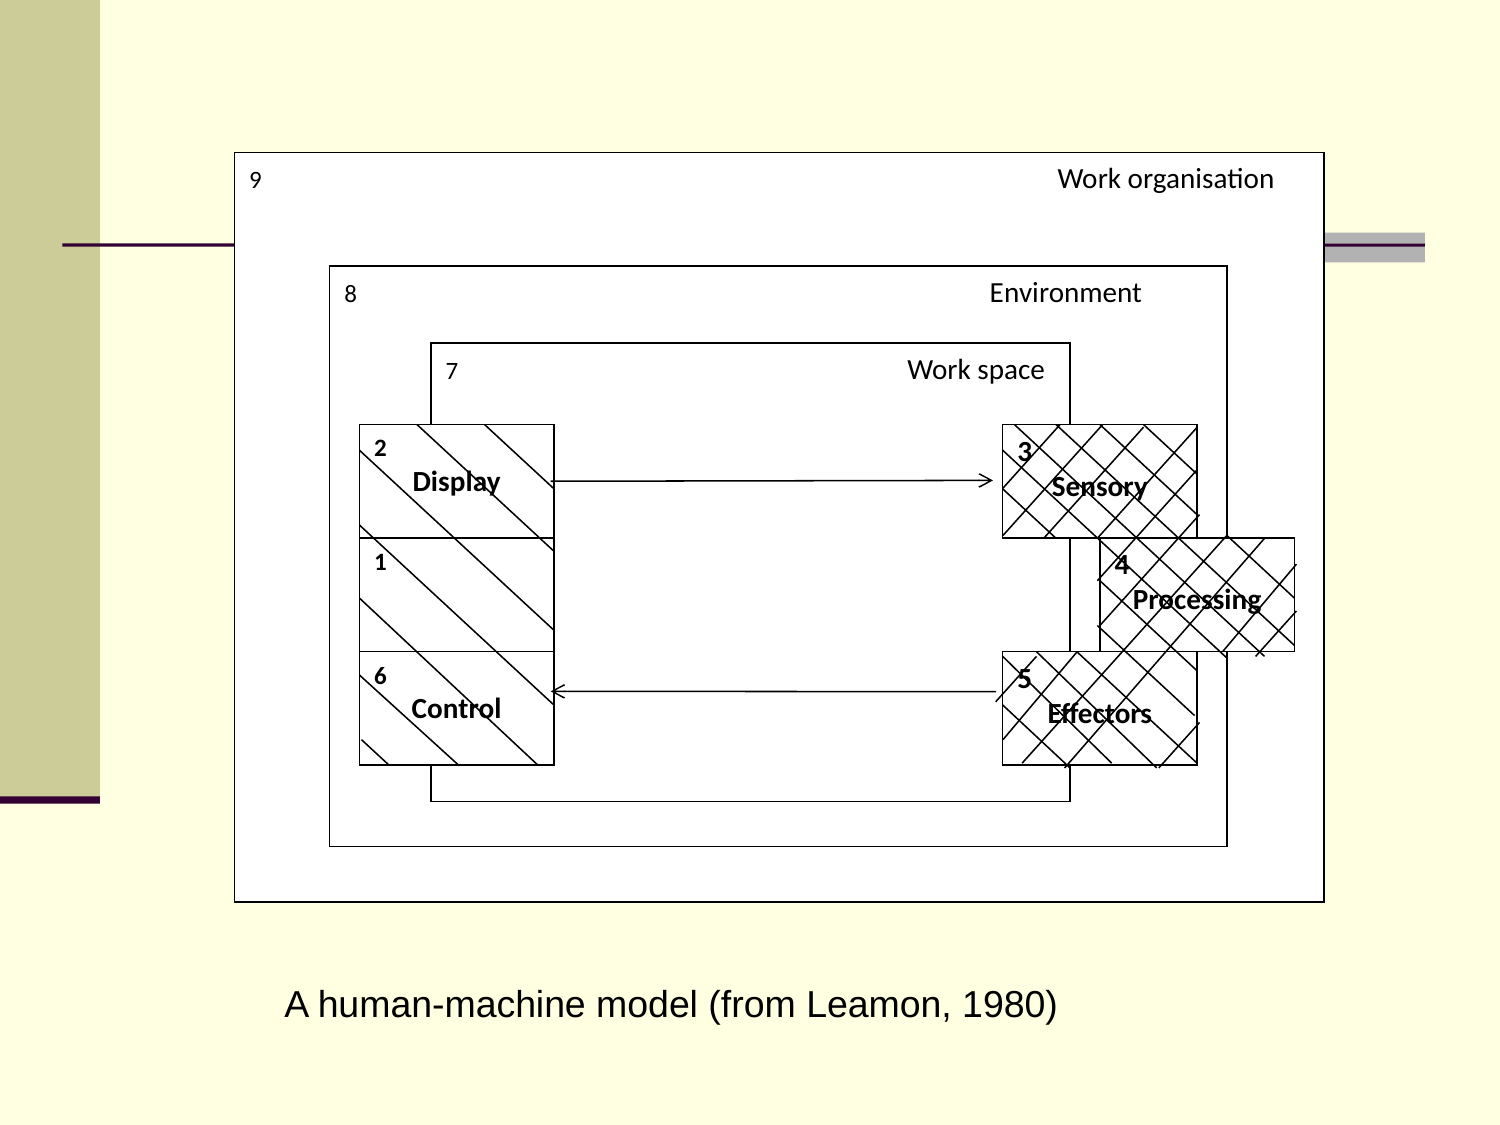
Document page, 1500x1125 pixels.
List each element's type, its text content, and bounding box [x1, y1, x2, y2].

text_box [234, 152, 1325, 903]
text_box A human-machine model (from Leamon, 1980) [269, 972, 1219, 1033]
